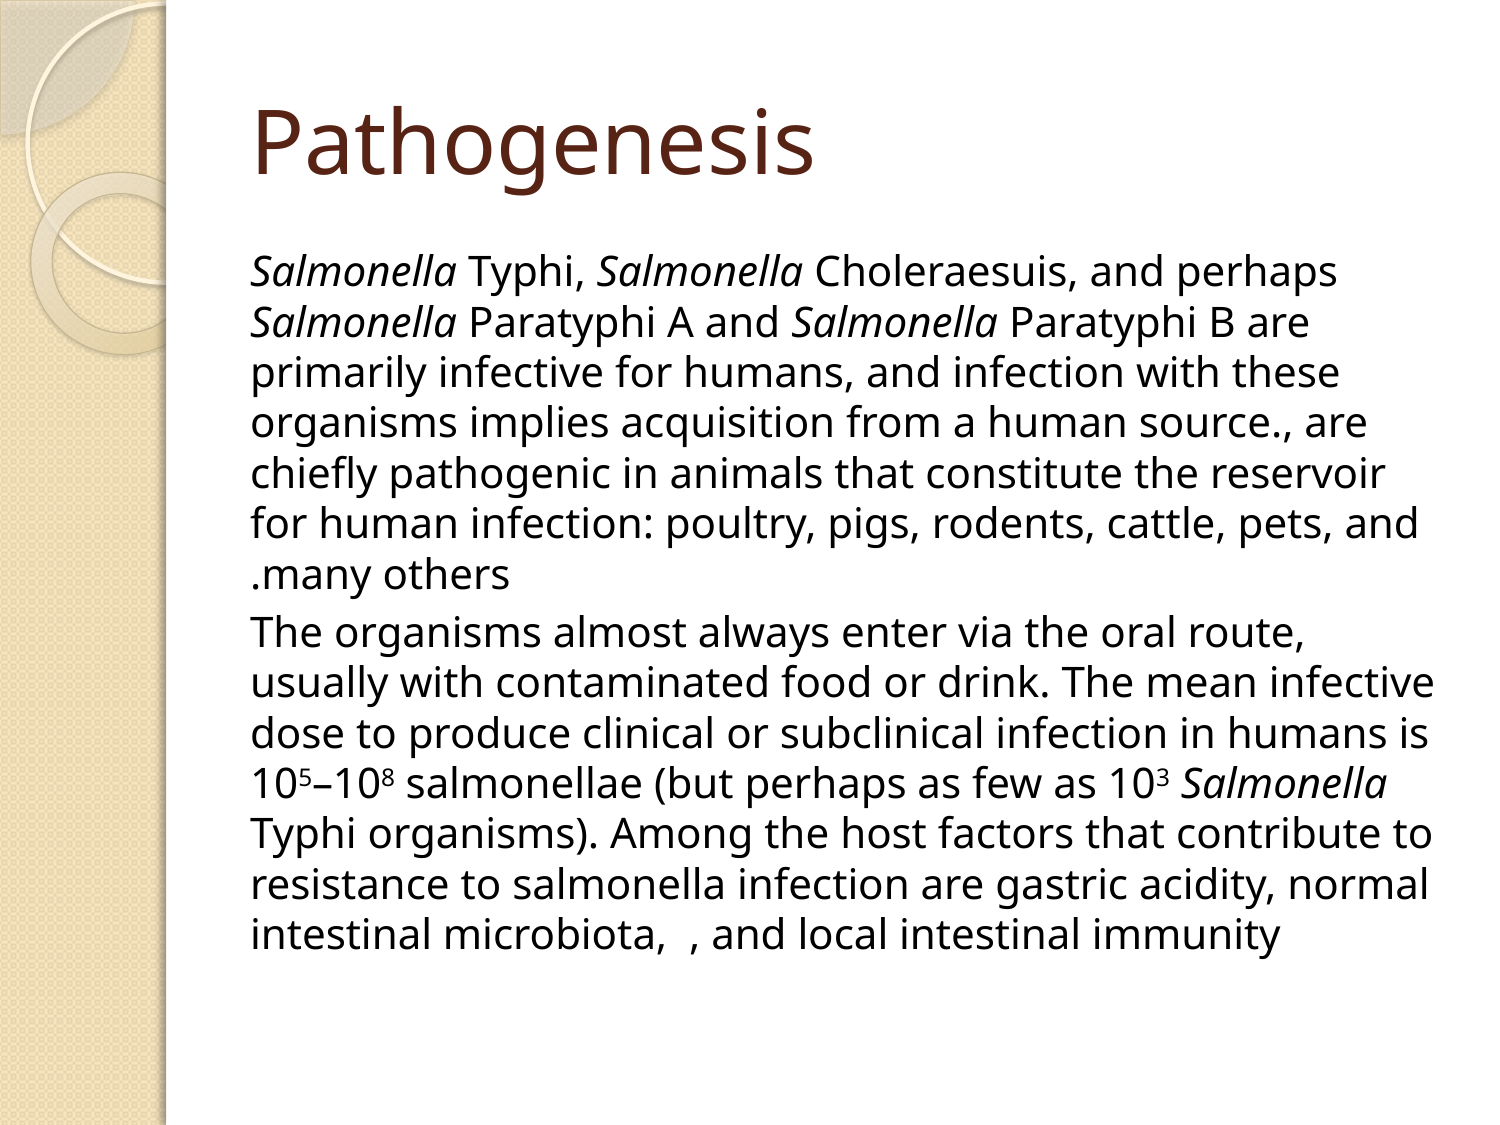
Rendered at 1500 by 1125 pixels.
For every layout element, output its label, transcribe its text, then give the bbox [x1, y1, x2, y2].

title Pathogenesis [235, 45, 1466, 233]
list Salmonella Typhi, Salmonella Choleraesuis, and perhaps Salmonella Paratyphi A and Salmonella Paratyphi B are primarily infective for humans, and infection with these organisms implies acquisition from a human source., are chiefly pathogenic in animals that constitute the reservoir for human infection: poultry, pigs, rodents, cattle, pets, and many others. The organisms almost always enter via the oral route, usually with contaminated food or drink. The mean infective dose to produce clinical or subclinical infection in humans is 105–108 salmonellae (but perhaps as few as 103 Salmonella Typhi organisms). Among the host factors that contribute to resistance to salmonella infection are gastric acidity, normal intestinal microbiota, , and local intestinal immunity [235, 237, 1466, 1025]
